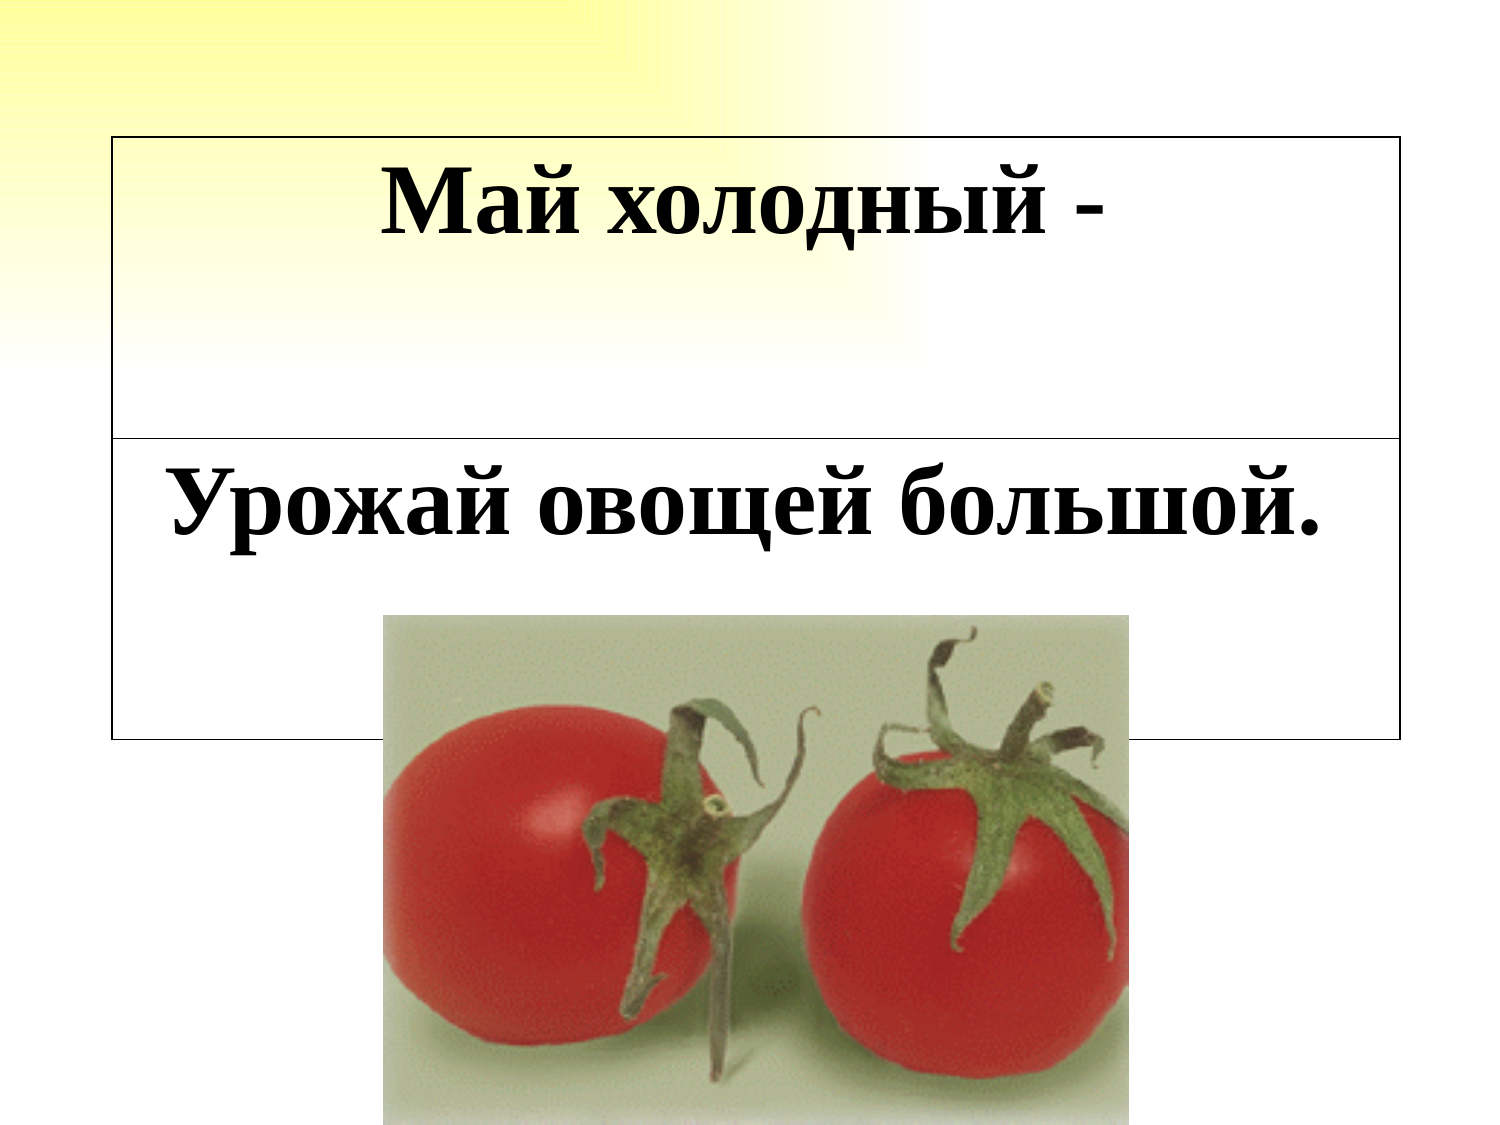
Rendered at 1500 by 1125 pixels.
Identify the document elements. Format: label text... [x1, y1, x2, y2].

picture [383, 615, 1129, 1125]
table_cell Урожай овощей большой. [113, 439, 1399, 739]
table_header Май холодный - [113, 138, 1399, 438]
